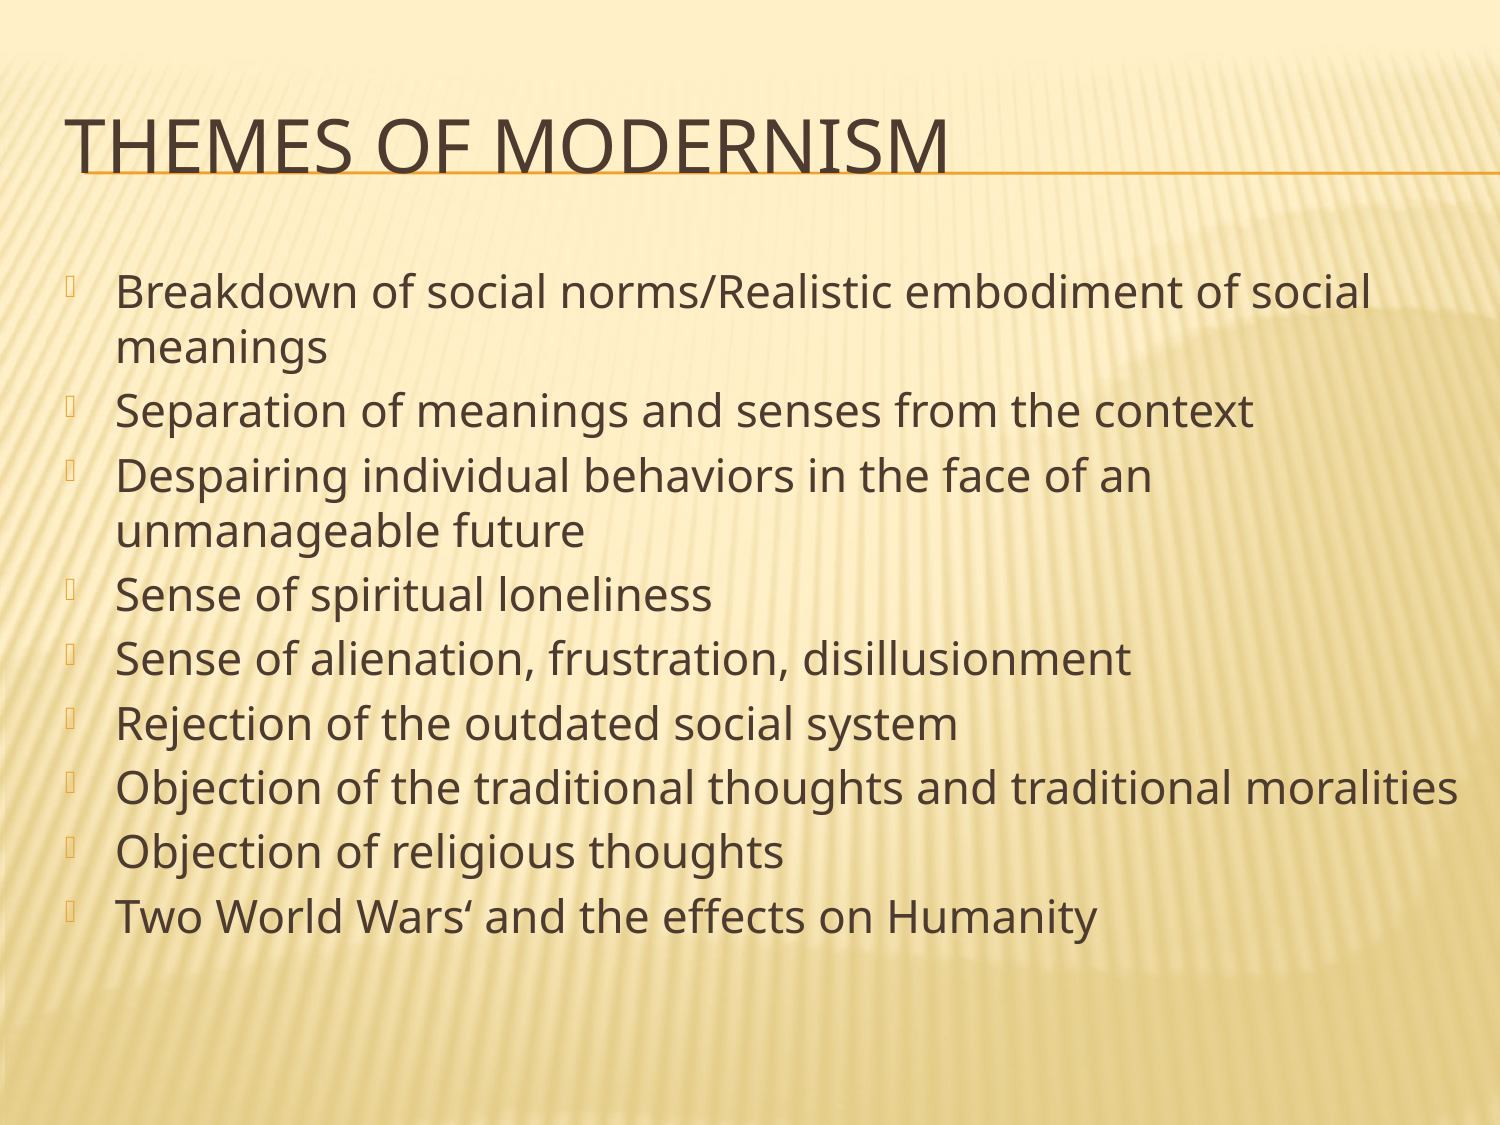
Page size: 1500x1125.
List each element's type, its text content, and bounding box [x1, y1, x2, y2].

list Breakdown of social norms/Realistic embodiment of social meanings Separation of meanings and senses from the context Despairing individual behaviors in the face of an unmanageable future Sense of spiritual loneliness Sense of alienation, frustration, disillusionment Rejection of the outdated social system Objection of the traditional thoughts and traditional moralities Objection of religious thoughts Two World Wars‘ and the effects on Humanity [50, 254, 1475, 998]
title Themes of Modernism [50, 75, 1475, 213]
